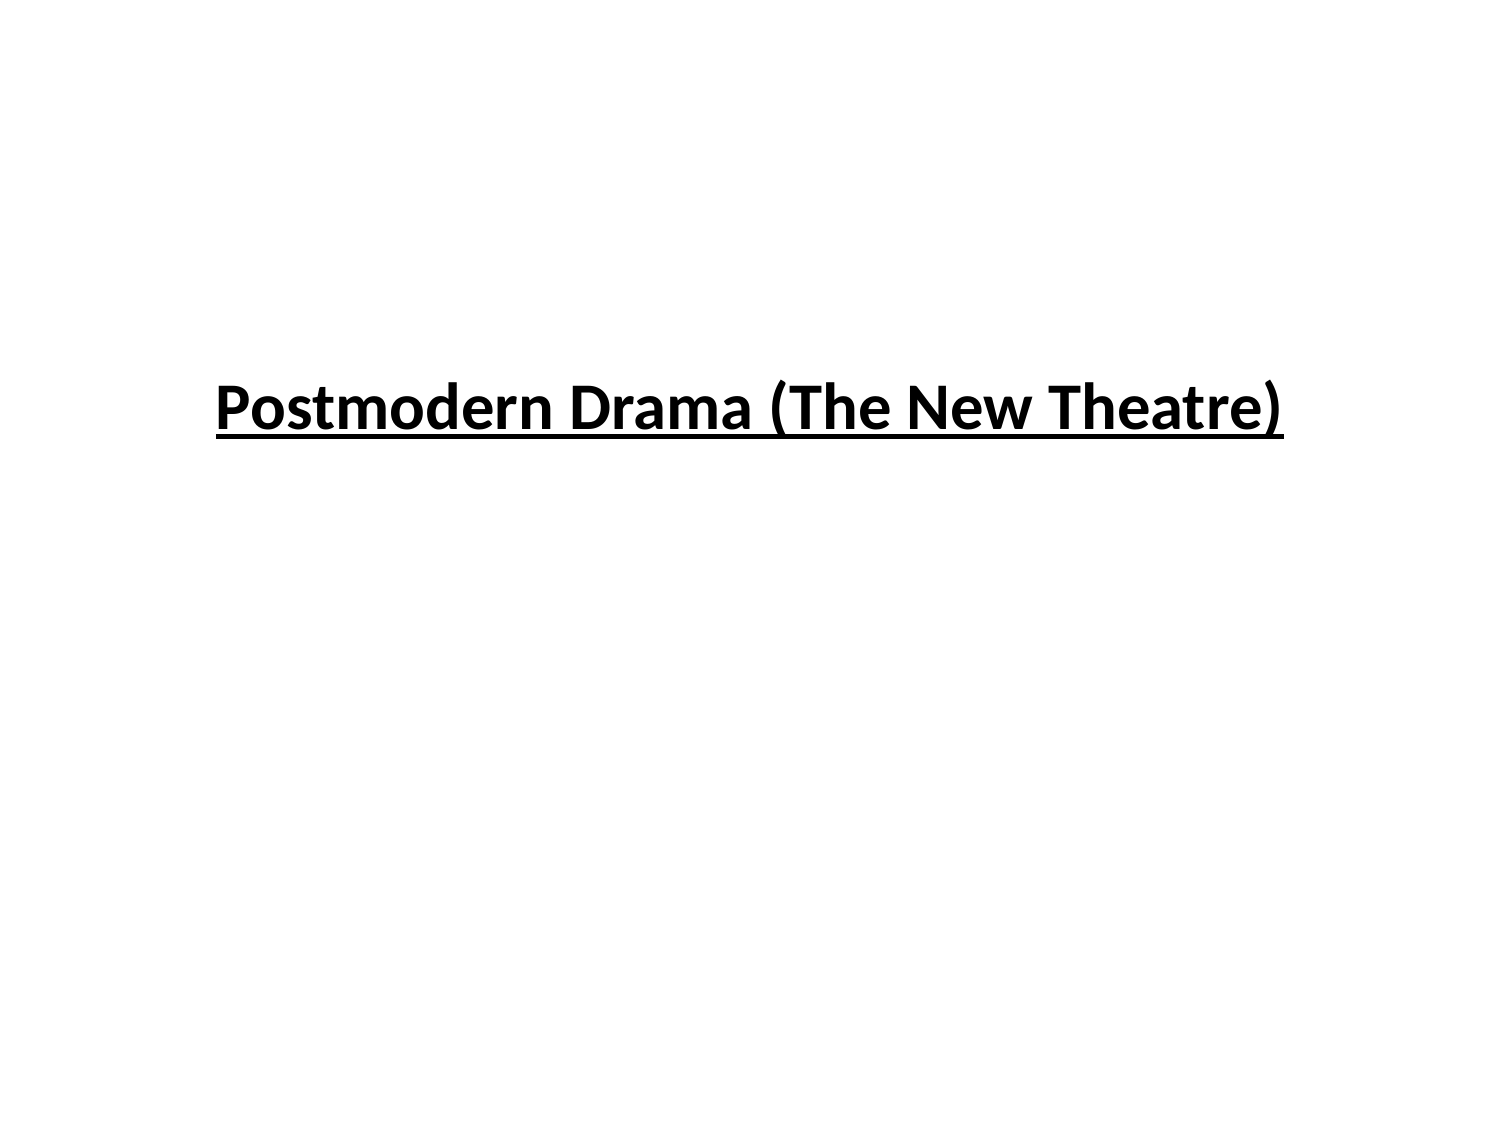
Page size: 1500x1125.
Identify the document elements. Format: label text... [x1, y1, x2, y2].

list Postmodern Drama (The New Theatre) [75, 262, 1425, 1005]
